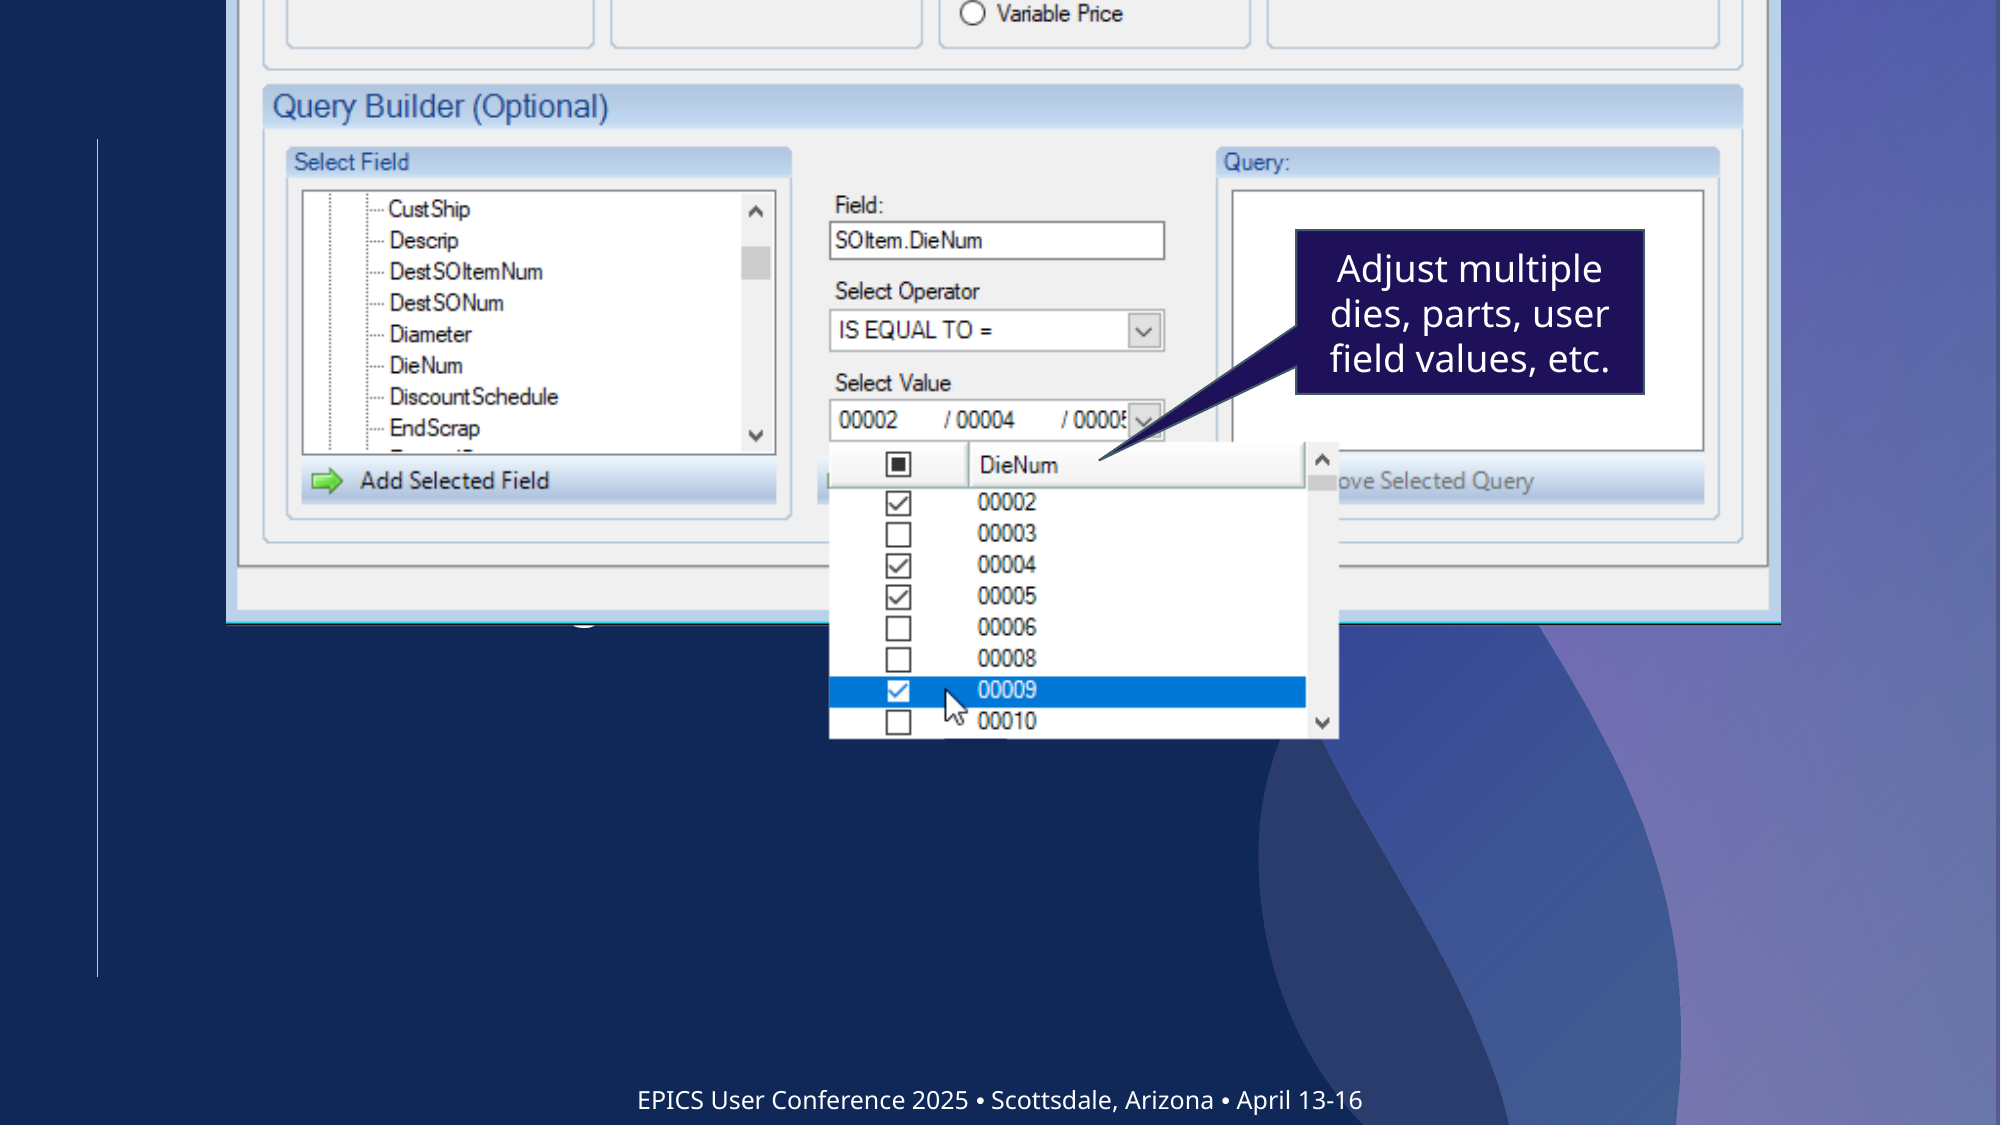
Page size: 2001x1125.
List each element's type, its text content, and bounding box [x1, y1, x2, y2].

list Multi-select for drop-down lists Huge improvement for price changes, picklist building, etc. [251, 761, 1644, 902]
picture [226, 0, 1782, 761]
